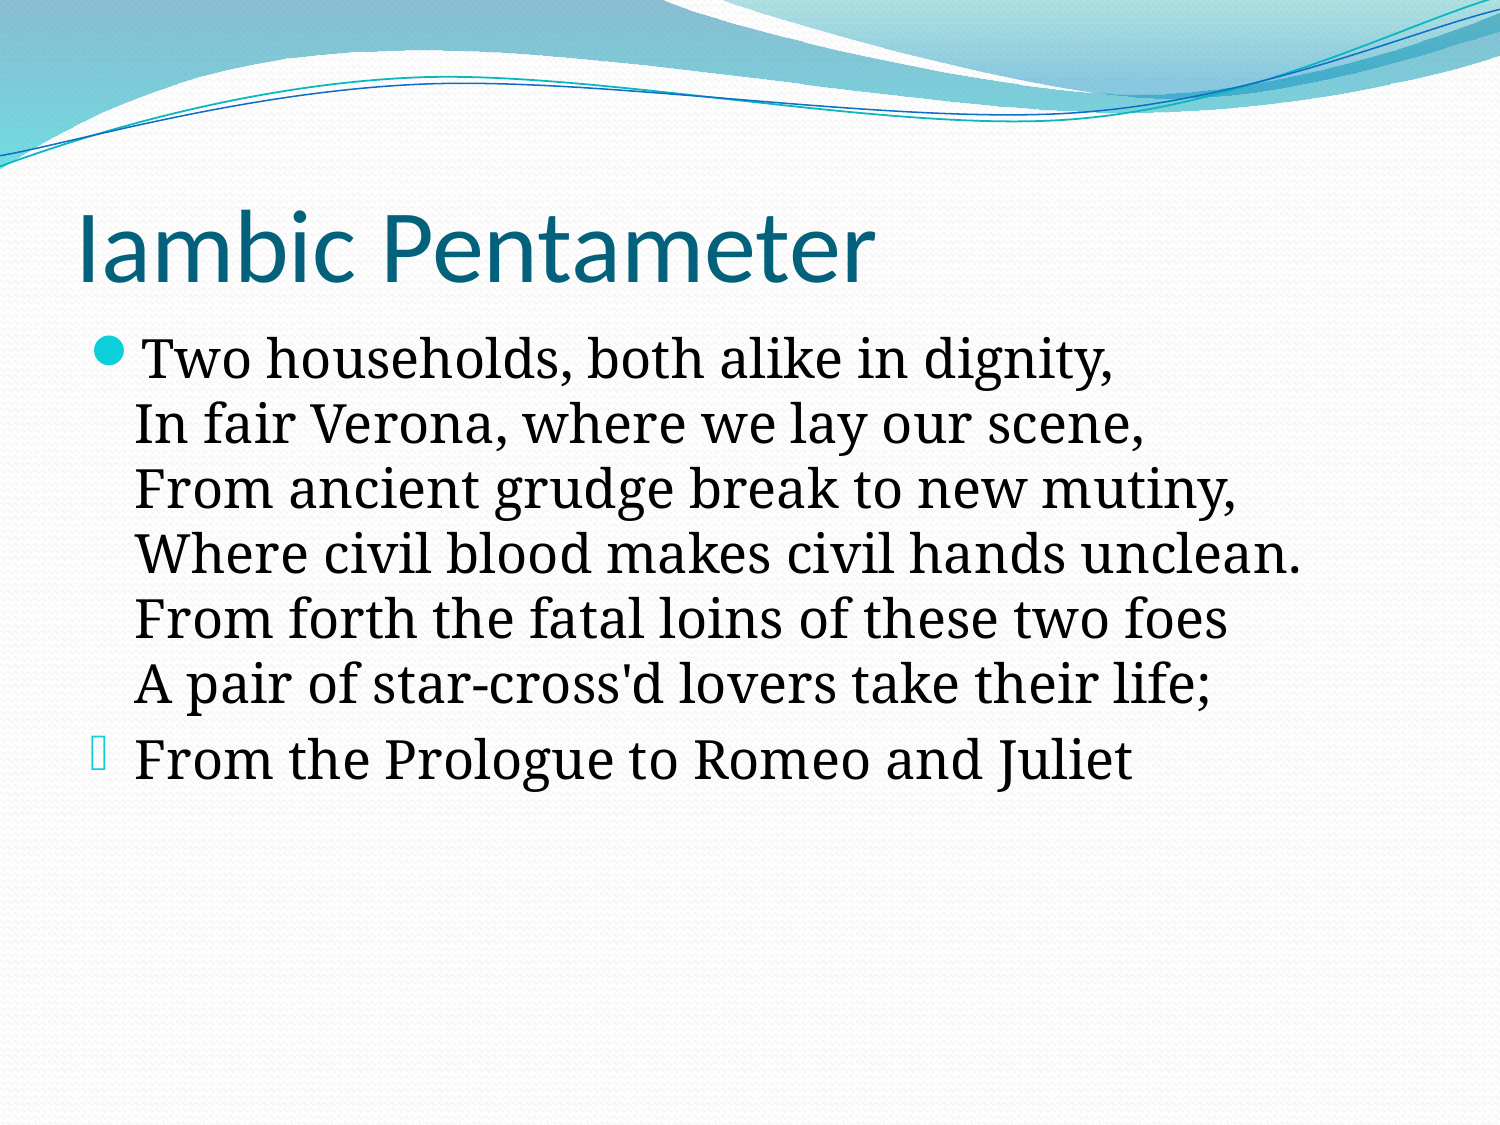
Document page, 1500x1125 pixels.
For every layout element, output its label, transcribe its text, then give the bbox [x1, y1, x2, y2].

title Iambic Pentameter [75, 115, 1425, 303]
list Two households, both alike in dignity, In fair Verona, where we lay our scene, From ancient grudge break to new mutiny, Where civil blood makes civil hands unclean. From forth the fatal loins of these two foes A pair of star-cross'd lovers take their life; From the Prologue to Romeo and Juliet [75, 317, 1425, 1038]
